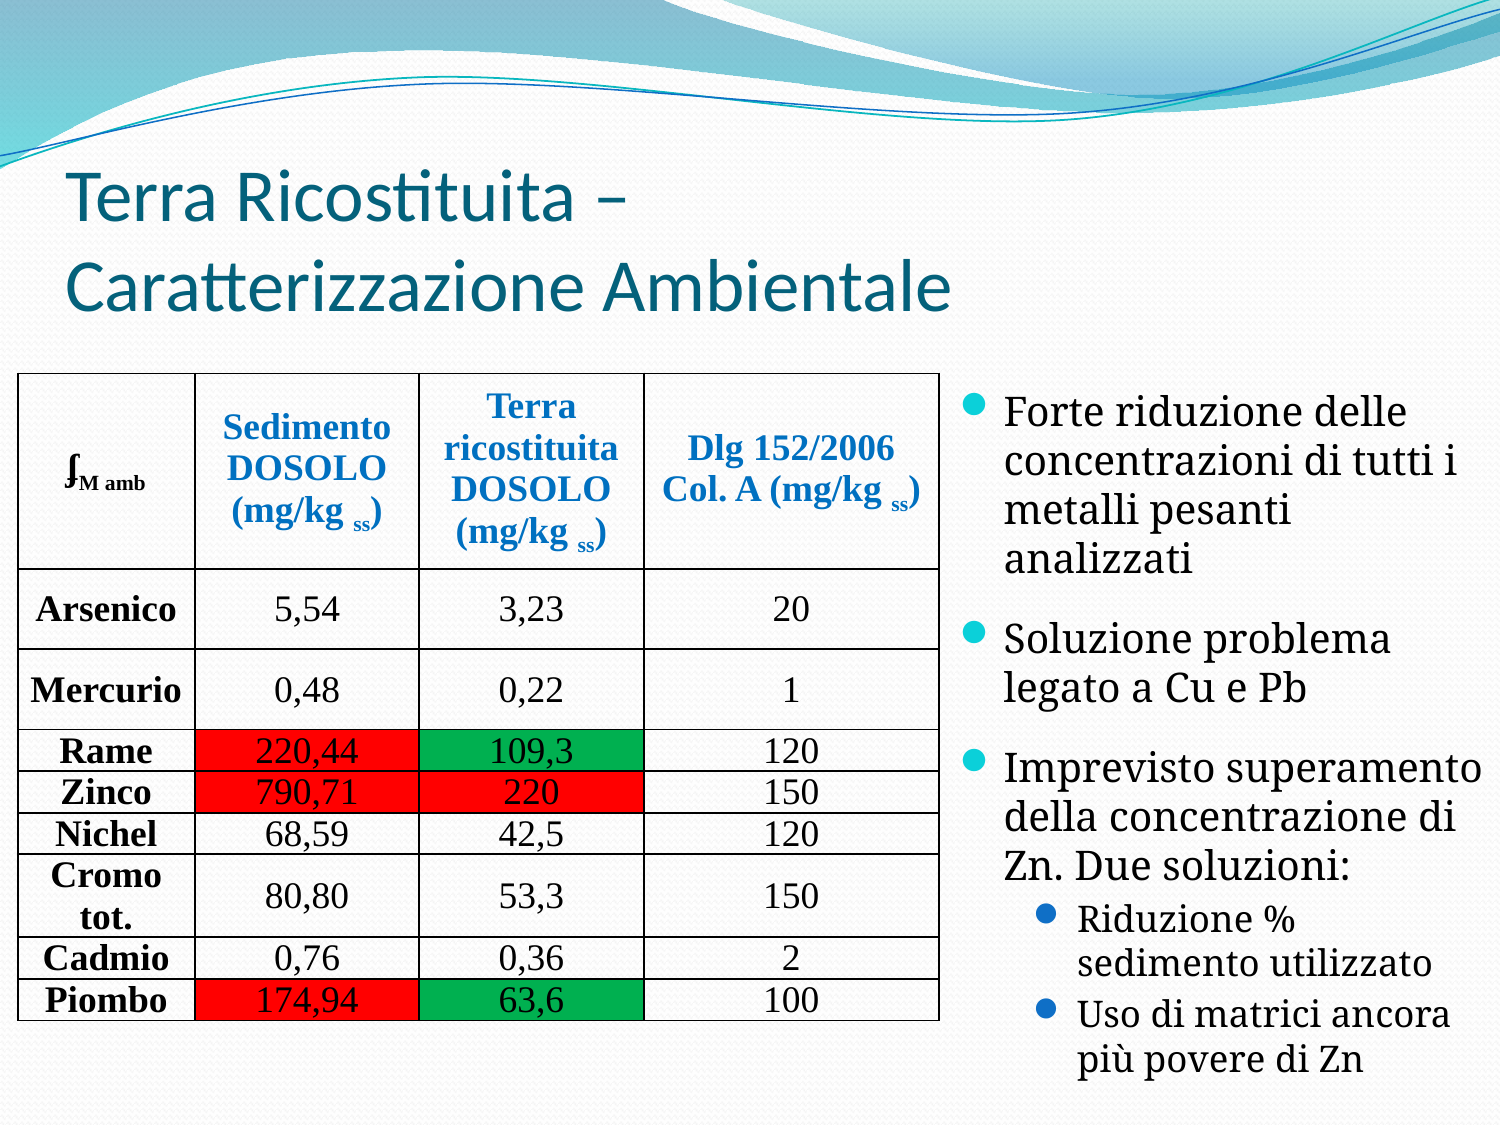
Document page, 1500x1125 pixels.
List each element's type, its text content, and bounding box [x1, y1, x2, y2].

table_cell 790,71 [196, 772, 418, 812]
title Terra Ricostituita – Caratterizzazione Ambientale [64, 113, 1365, 327]
table_cell Cadmio [19, 938, 194, 978]
table_cell 220 [420, 772, 643, 812]
table_header Dlg 152/2006 Col. A (mg/kg ss) [645, 374, 938, 568]
table_cell 120 [645, 814, 938, 853]
table_cell 0,36 [420, 938, 643, 978]
table_cell Mercurio [19, 650, 194, 729]
table_cell 80,80 [196, 855, 418, 936]
table_cell 100 [645, 980, 938, 1020]
table_cell 2 [645, 938, 938, 978]
table_cell Nichel [19, 814, 194, 853]
table_cell 174,94 [196, 980, 418, 1020]
table_cell 3,23 [420, 570, 643, 648]
table_cell 53,3 [420, 855, 643, 936]
table_cell 220,44 [196, 730, 418, 770]
table_cell Arsenico [19, 570, 194, 648]
table_header Sedimento DOSOLO (mg/kg ss) [196, 374, 418, 568]
table_header ʄM amb [19, 374, 194, 568]
table_cell Piombo [19, 980, 194, 1020]
table_cell Zinco [19, 772, 194, 812]
table_cell 0,76 [196, 938, 418, 978]
table_cell 1 [645, 650, 938, 729]
table_cell 5,54 [196, 570, 418, 648]
table_cell Rame [19, 730, 194, 770]
table_cell 63,6 [420, 980, 643, 1020]
table_cell 150 [645, 772, 938, 812]
table_cell 120 [645, 730, 938, 770]
table_cell 68,59 [196, 814, 418, 853]
table_cell 42,5 [420, 814, 643, 853]
table_cell 150 [645, 855, 938, 936]
table_cell 0,22 [420, 650, 643, 729]
text_box Forte riduzione delle concentrazioni di tutti i metalli pesanti analizzati Soluzione problema legato a Cu e Pb Imprevisto superamento della concentrazione di Zn. Due soluzioni: Riduzione % sedimento utilizzato Uso di matrici ancora più povere di Zn [944, 385, 1500, 1125]
table_cell 20 [645, 570, 938, 648]
table_cell Cromo tot. [19, 855, 194, 936]
table_cell 109,3 [420, 730, 643, 770]
table_cell 0,48 [196, 650, 418, 729]
table_header Terra ricostituita DOSOLO (mg/kg ss) [420, 374, 643, 568]
